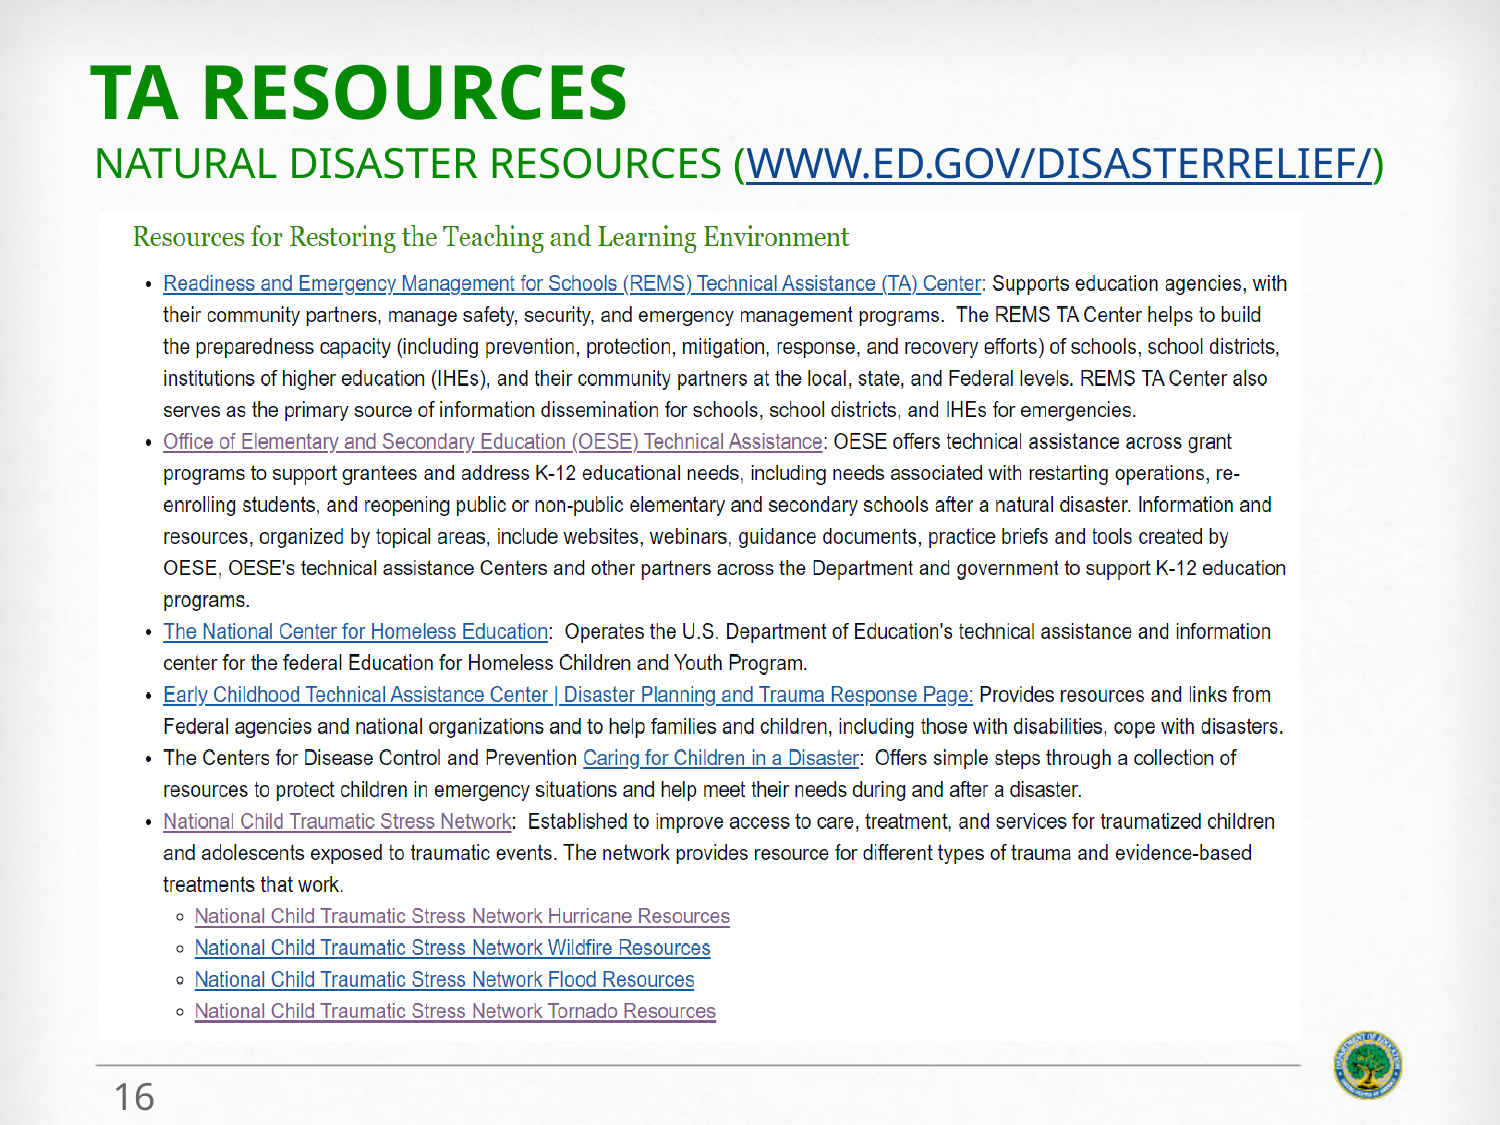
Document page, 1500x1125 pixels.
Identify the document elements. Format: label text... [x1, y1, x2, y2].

picture [0, 0, 1500, 1125]
slide_number 16 [112, 1065, 200, 1125]
list Natural Disaster Resources (www.ed.gov/disasterrelief/) [75, 129, 1425, 213]
title TA Resources [75, 37, 1425, 129]
